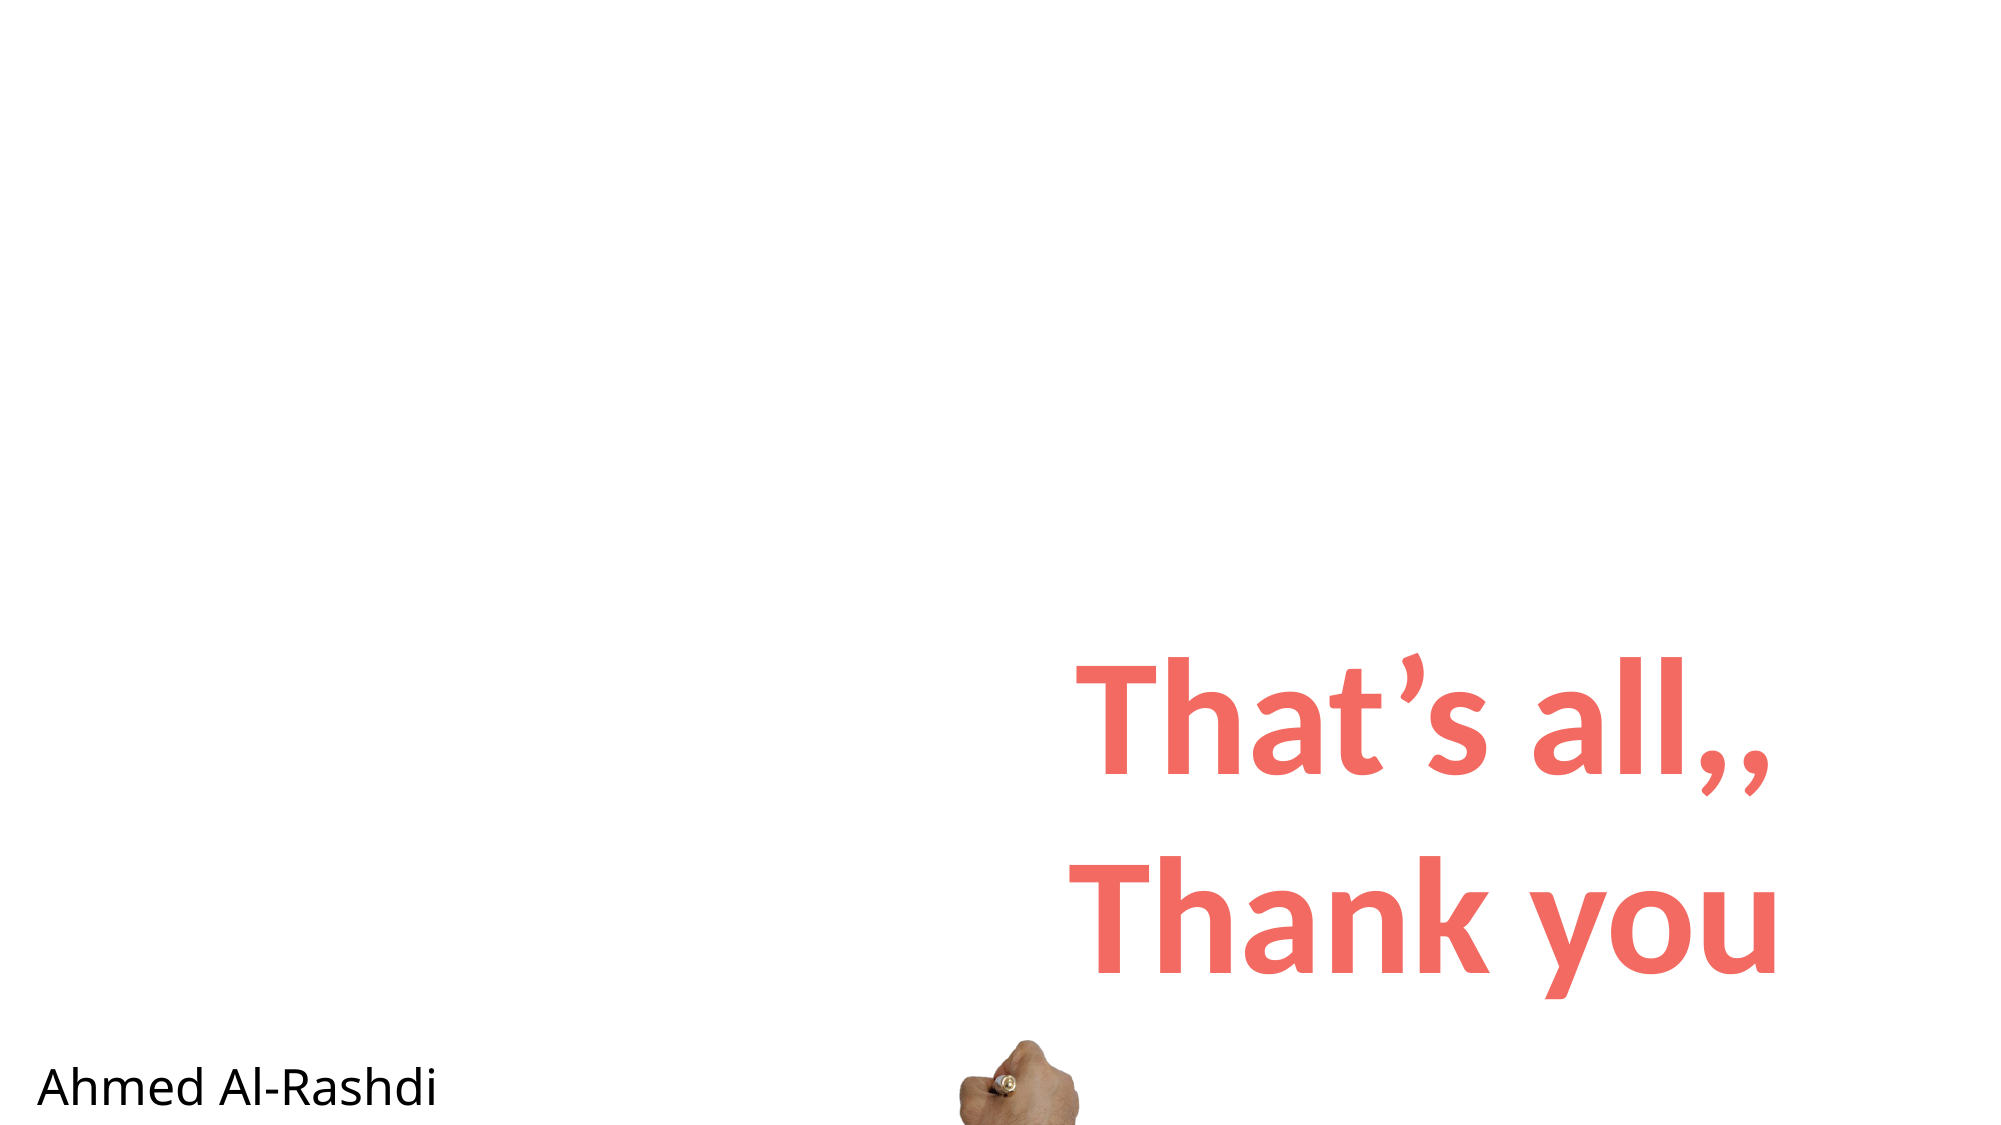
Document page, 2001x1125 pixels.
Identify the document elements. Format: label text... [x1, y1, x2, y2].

picture [953, 1039, 1107, 1125]
text_box That’s all,, Thank you [1049, 599, 1805, 1019]
text_box Ahmed Al-Rashdi [0, 1050, 494, 1120]
